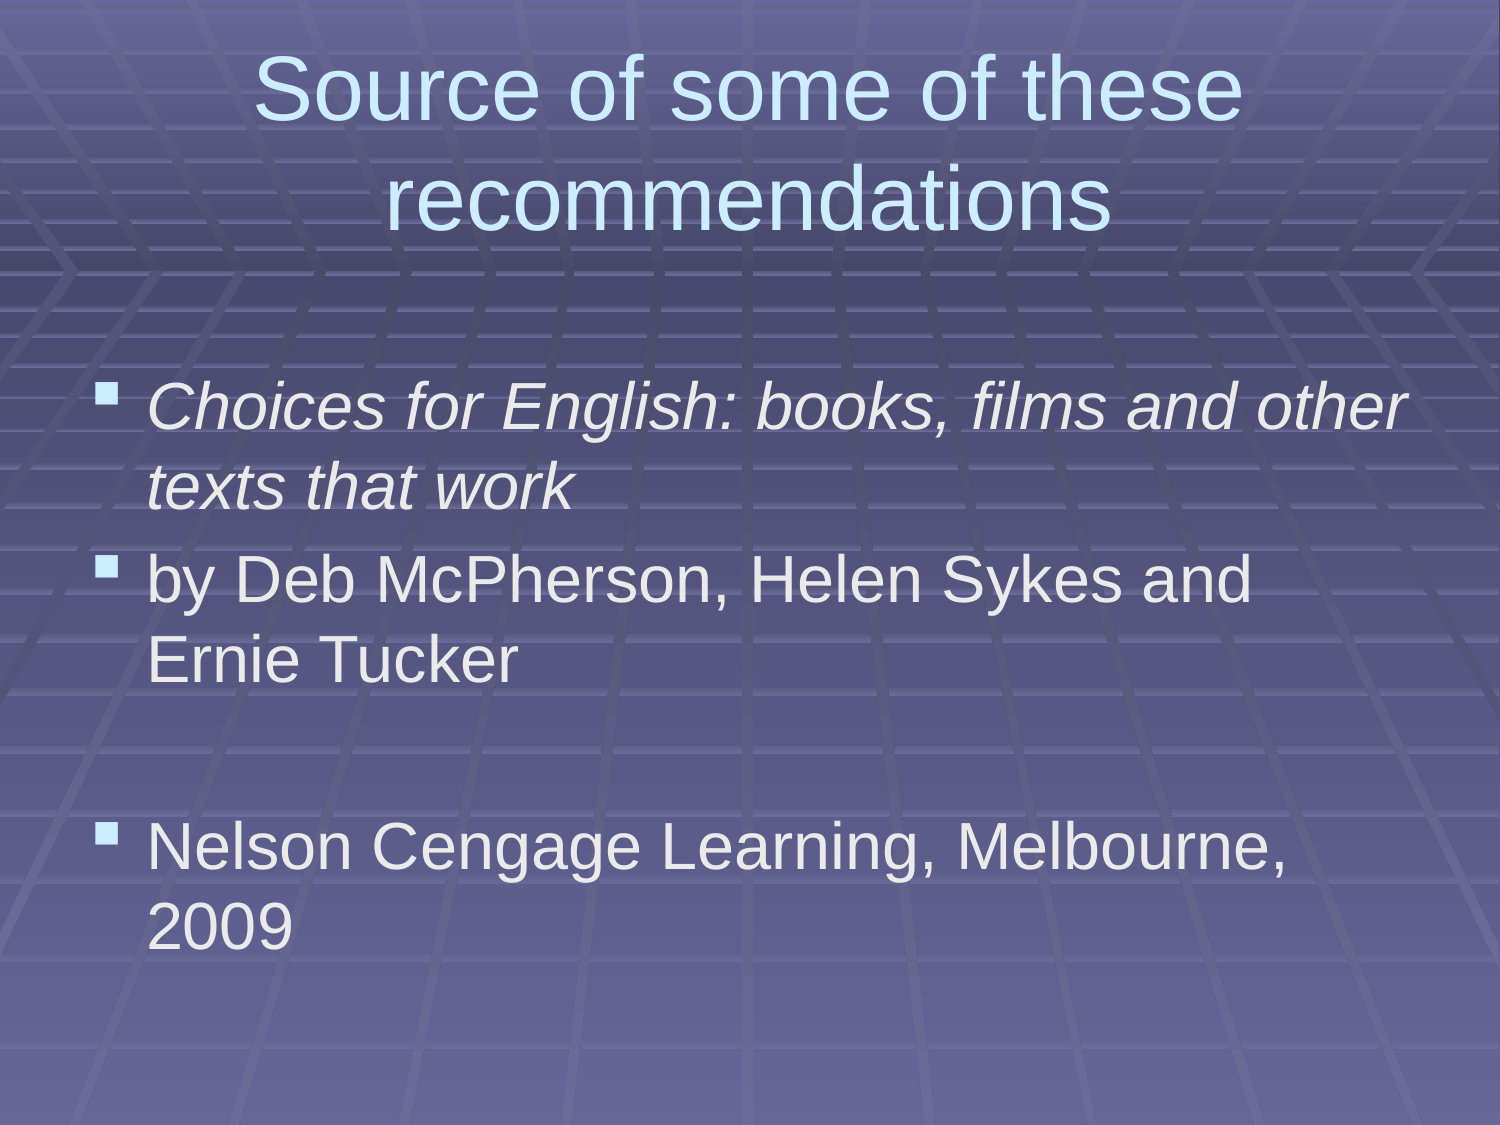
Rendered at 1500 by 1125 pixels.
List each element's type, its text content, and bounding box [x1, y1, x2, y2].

list Choices for English: books, films and other texts that work by Deb McPherson, Helen Sykes and Ernie Tucker Nelson Cengage Learning, Melbourne, 2009 [74, 261, 1425, 1001]
title Source of some of these recommendations [74, 44, 1425, 233]
